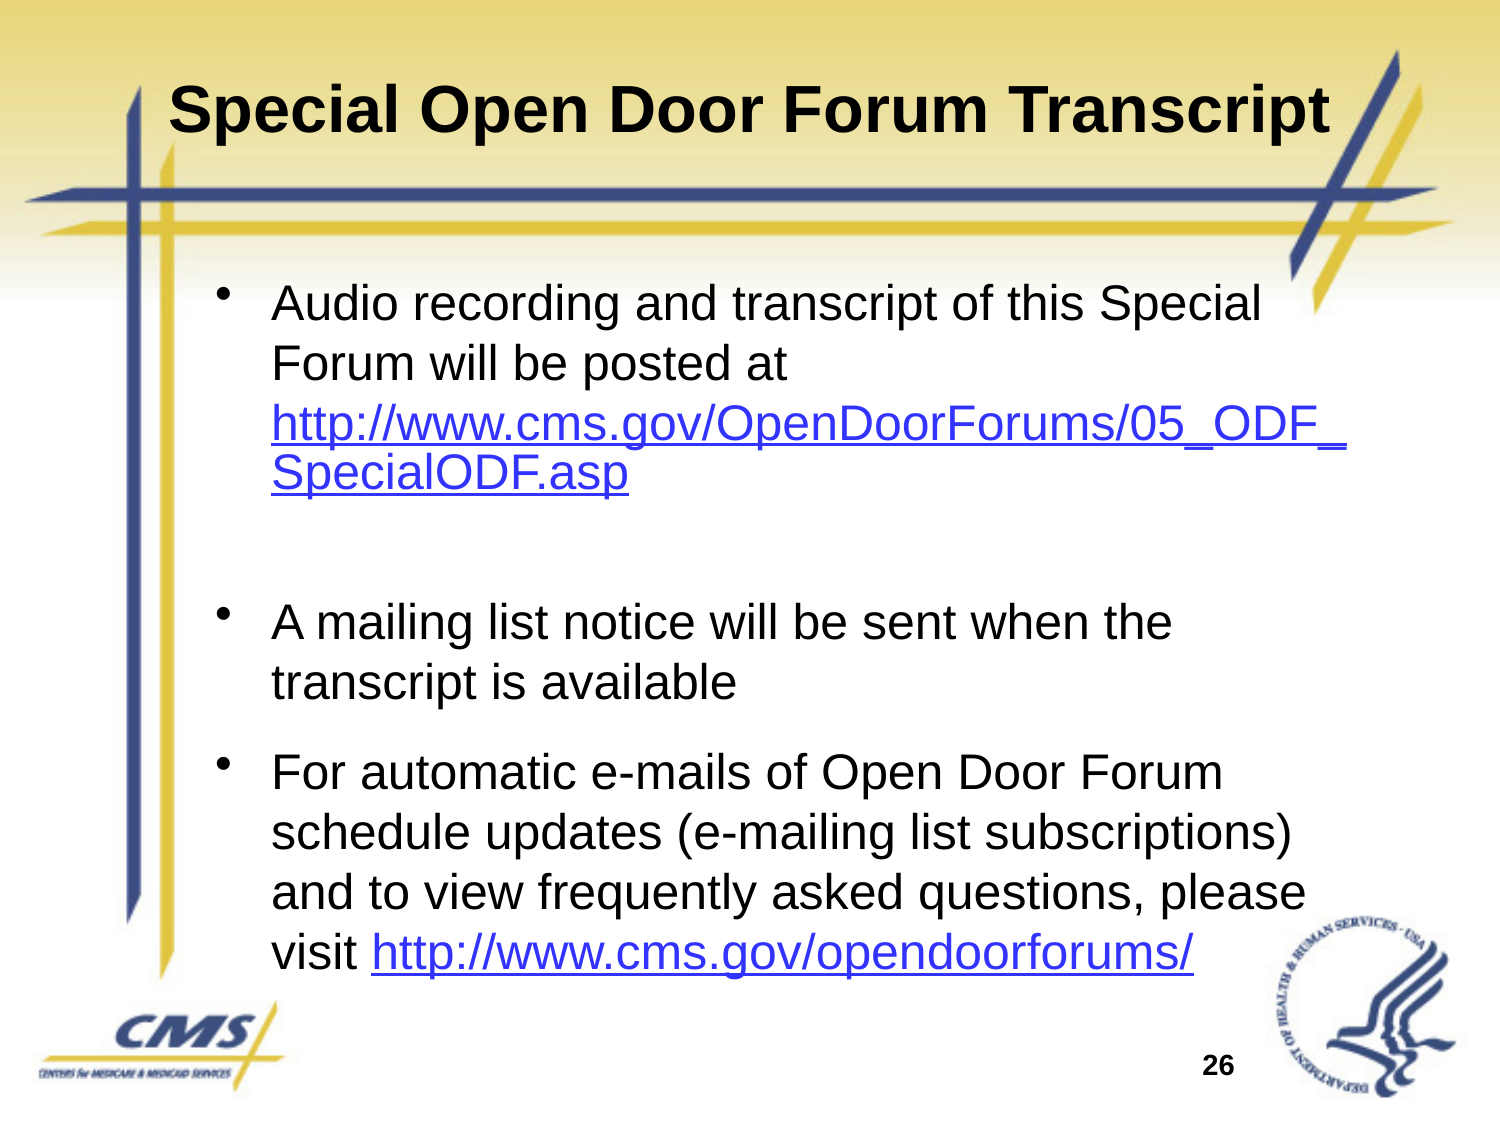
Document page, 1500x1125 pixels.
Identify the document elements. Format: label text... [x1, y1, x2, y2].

list Audio recording and transcript of this Special Forum will be posted at http://www.cms.gov/OpenDoorForums/05_ODF_SpecialODF.asp A mailing list notice will be sent when the transcript is available For automatic e-mails of Open Door Forum schedule updates (e-mailing list subscriptions) and to view frequently asked questions, please visit http://www.cms.gov/opendoorforums/ [199, 262, 1376, 988]
title Special Open Door Forum Transcript [112, 12, 1388, 201]
picture [0, 0, 1500, 1125]
